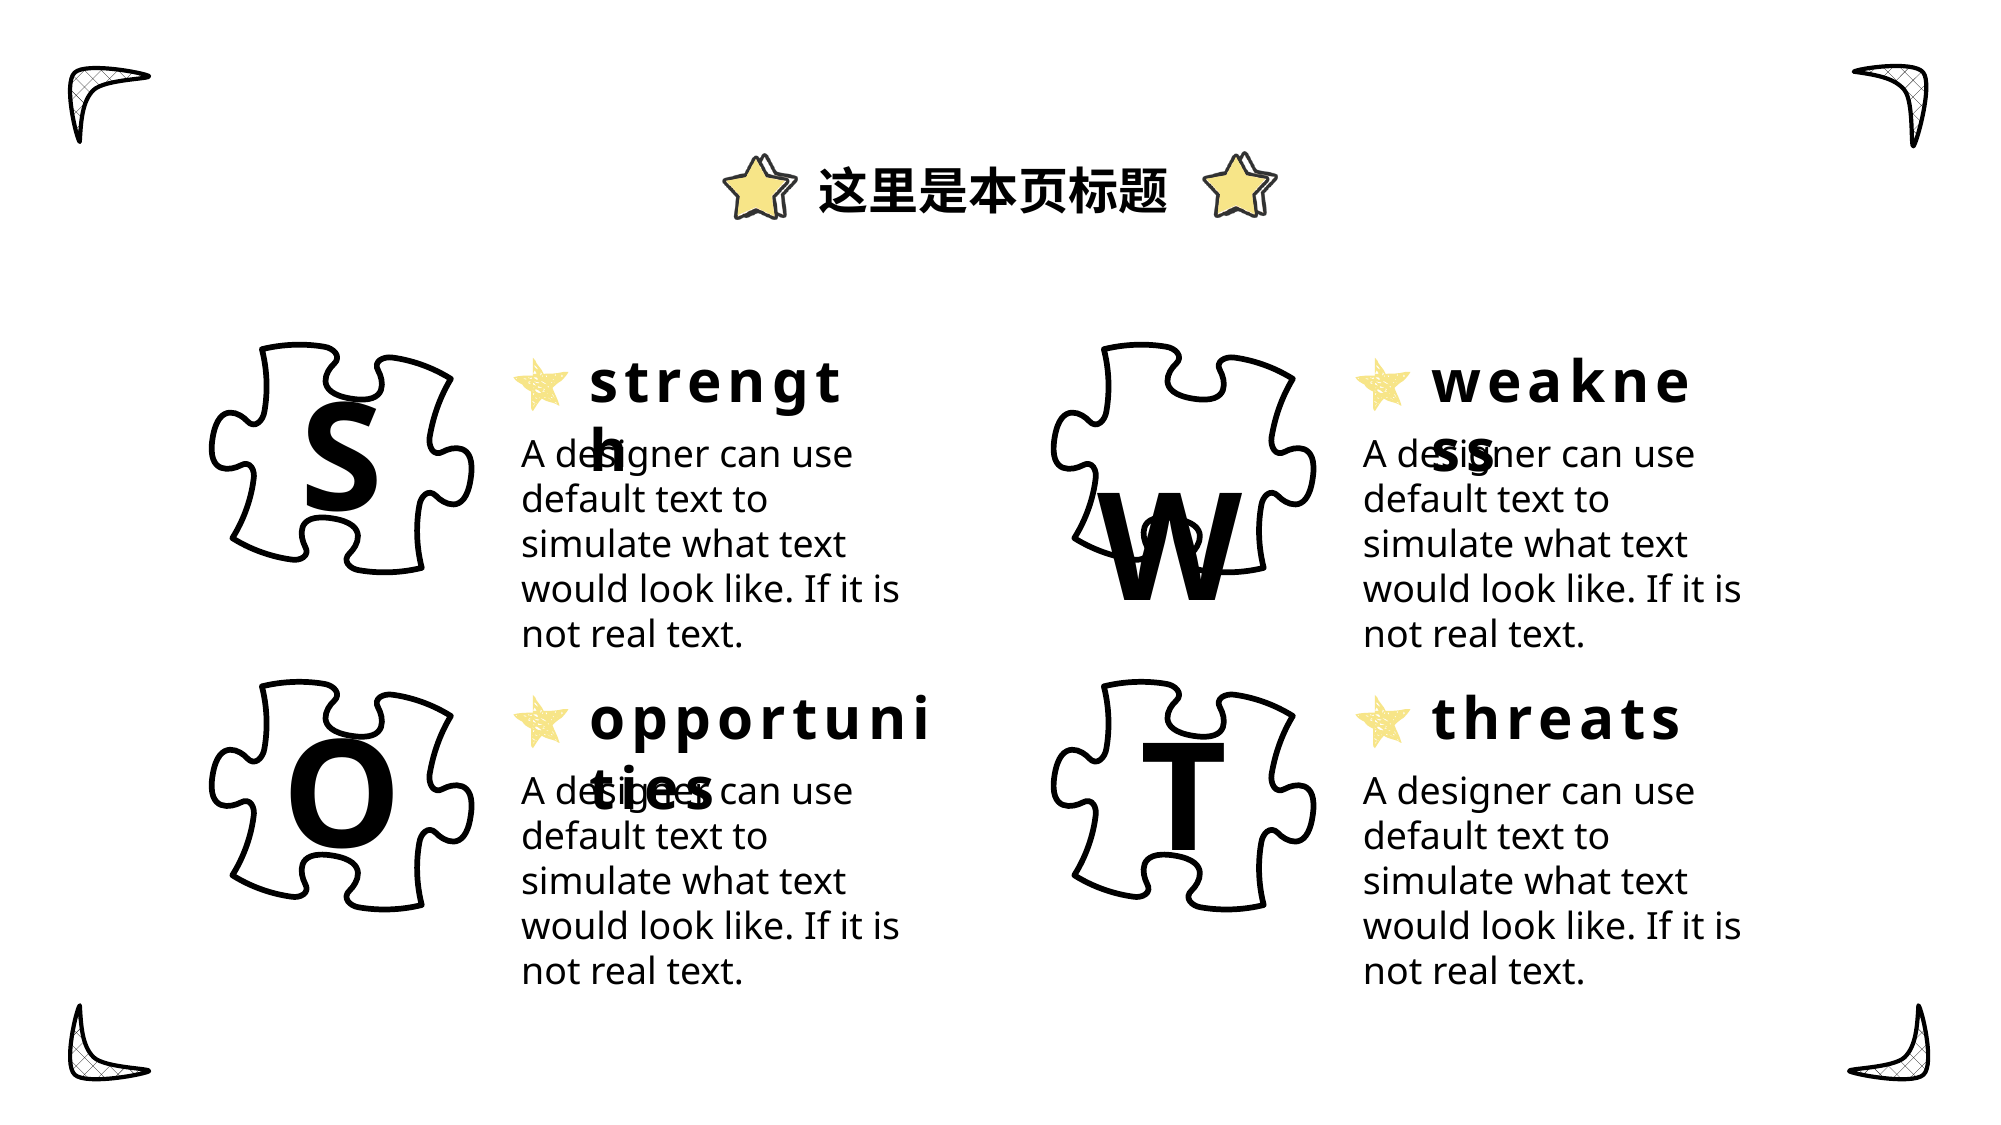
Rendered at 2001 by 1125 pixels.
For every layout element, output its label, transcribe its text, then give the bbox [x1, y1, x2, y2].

text_box O [260, 706, 423, 868]
text_box A designer can use default text to simulate what text would look like. If it is not real text. [1348, 759, 1780, 1000]
text_box [346, 357, 472, 573]
text_box [513, 694, 569, 749]
text_box A designer can use default text to simulate what text would look like. If it is not real text. [506, 422, 938, 663]
text_box [1852, 64, 1928, 148]
text_box [1188, 694, 1314, 910]
text_box threats [1416, 673, 1725, 759]
text_box [211, 344, 338, 560]
text_box [346, 694, 472, 910]
text_box [1355, 694, 1411, 749]
text_box weakness [1416, 336, 1725, 422]
text_box opportunities [574, 673, 958, 829]
text_box [1188, 357, 1314, 573]
text_box A designer can use default text to simulate what text would look like. If it is not real text. [506, 759, 938, 1000]
text_box [1053, 681, 1180, 897]
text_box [722, 153, 798, 220]
text_box [1103, 344, 1180, 391]
text_box [69, 66, 151, 143]
text_box [1355, 357, 1411, 412]
text_box [1053, 412, 1086, 469]
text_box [1202, 151, 1278, 218]
text_box [513, 357, 569, 412]
text_box W [1081, 369, 1245, 531]
text_box [69, 1004, 151, 1081]
text_box [211, 681, 338, 897]
text_box [1074, 485, 1149, 560]
text_box [1848, 1004, 1930, 1081]
text_box 这里是本页标题 [801, 151, 1186, 227]
text_box strength [574, 336, 883, 422]
text_box T [1102, 709, 1265, 871]
text_box S [260, 369, 423, 531]
text_box A designer can use default text to simulate what text would look like. If it is not real text. [1348, 422, 1780, 663]
